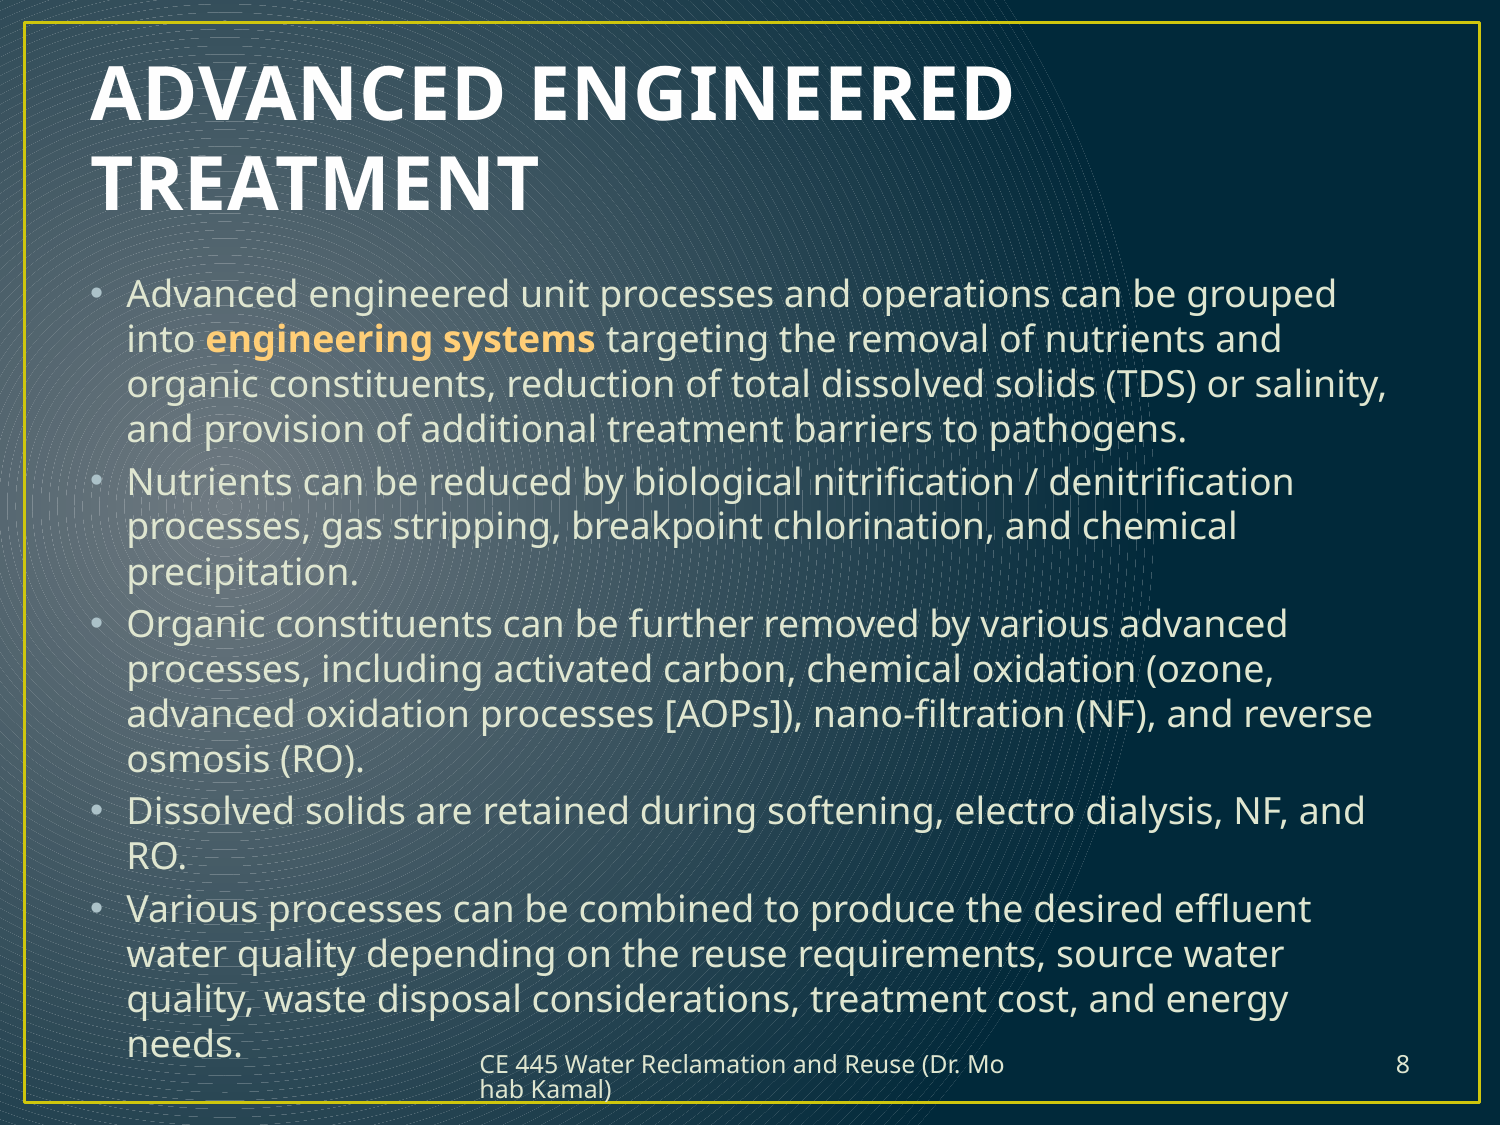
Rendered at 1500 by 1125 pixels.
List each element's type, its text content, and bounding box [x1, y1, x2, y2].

slide_number 8 [1074, 1035, 1425, 1096]
title ADVANCED ENGINEERED TREATMENT [75, 45, 1425, 233]
list Advanced engineered unit processes and operations can be grouped into engineering systems targeting the removal of nutrients and organic constituents, reduction of total dissolved solids (TDS) or salinity, and provision of additional treatment barriers to pathogens. Nutrients can be reduced by biological nitrification / denitrification processes, gas stripping, breakpoint chlorination, and chemical precipitation. Organic constituents can be further removed by various advanced processes, including activated carbon, chemical oxidation (ozone, advanced oxidation processes [AOPs]), nano-filtration (NF), and reverse osmosis (RO). Dissolved solids are retained during softening, electro dialysis, NF, and RO. Various processes can be combined to produce the desired effluent water quality depending on the reuse requirements, source water quality, waste disposal considerations, treatment cost, and energy needs. [75, 262, 1425, 1075]
footer CE 445 Water Reclamation and Reuse (Dr. Mohab Kamal) [464, 1035, 1036, 1096]
